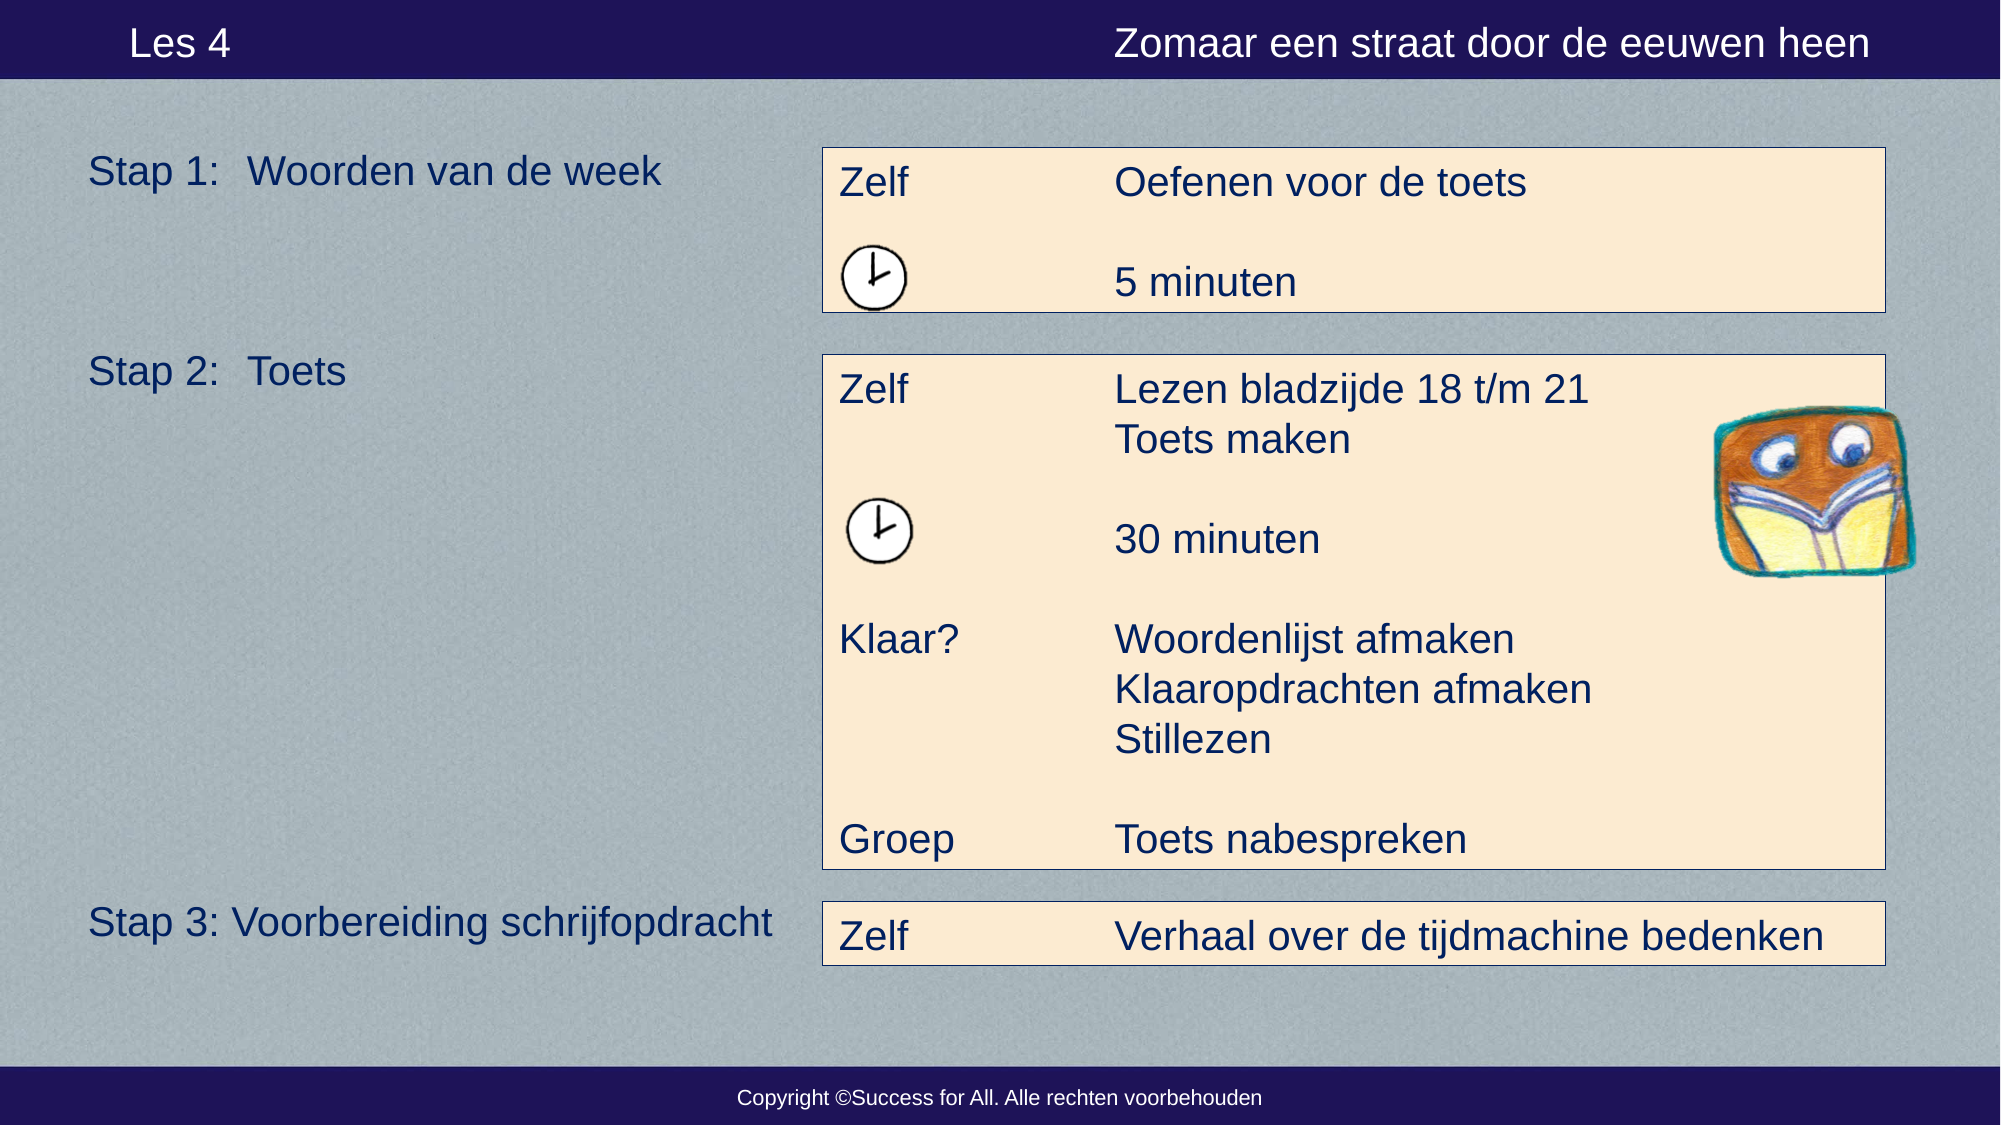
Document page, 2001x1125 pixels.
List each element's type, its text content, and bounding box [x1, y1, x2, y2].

text_box Copyright ©Success for All. Alle rechten voorbehouden [0, 1076, 2000, 1125]
text_box Zelf Oefenen voor de toets 5 minuten [822, 147, 1886, 313]
text_box Zelf Verhaal over de tijdmachine bedenken [822, 901, 1886, 966]
text_box Zomaar een straat door de eeuwen heen [999, 8, 1886, 73]
text_box Zelf Lezen bladzijde 18 t/m 21 Toets maken 30 minuten Klaar? Woordenlijst afmaken Klaaropdrachten afmaken Stillezen Groep Toets nabespreken [822, 354, 1886, 870]
picture [0, 0, 2001, 1125]
text_box Stap 1: Woorden van de week Stap 2: Toets Stap 3: Voorbereiding schrijfopdracht [73, 136, 866, 1002]
text_box Les 4 [114, 8, 354, 73]
